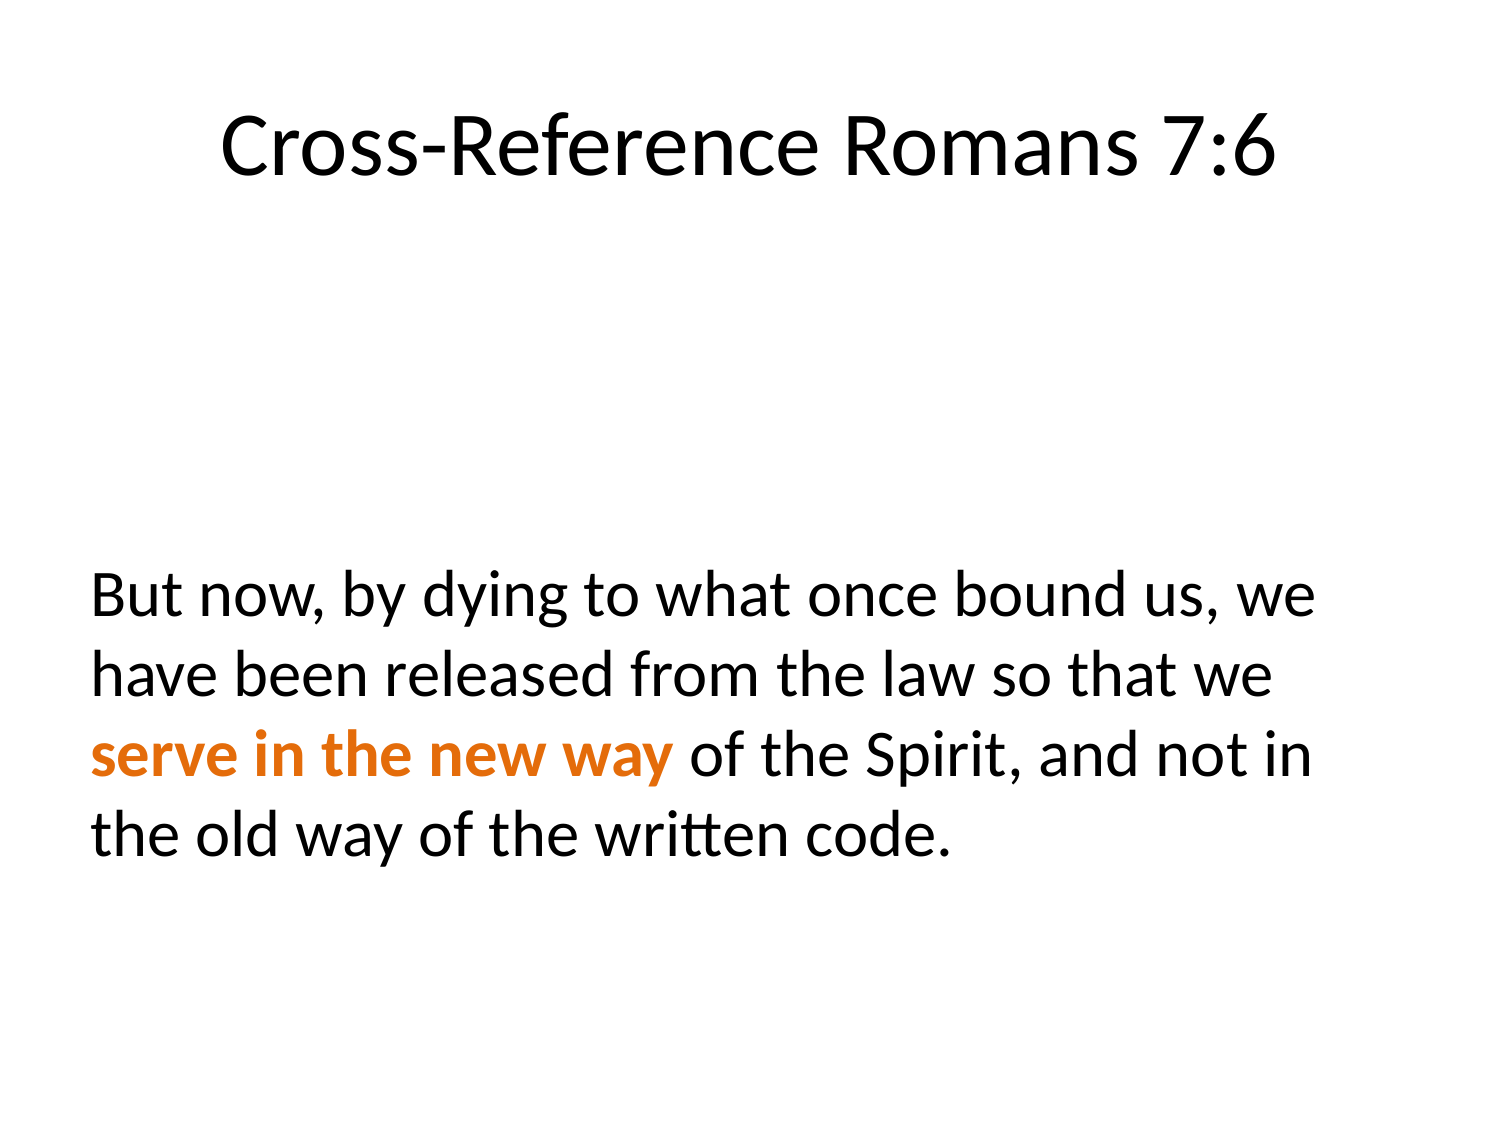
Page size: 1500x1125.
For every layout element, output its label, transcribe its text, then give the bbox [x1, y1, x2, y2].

title Cross-Reference Romans 7:6 [75, 45, 1425, 233]
list But now, by dying to what once bound us, we have been released from the law so that we serve in the new way of the Spirit, and not in the old way of the written code. [75, 262, 1425, 1005]
